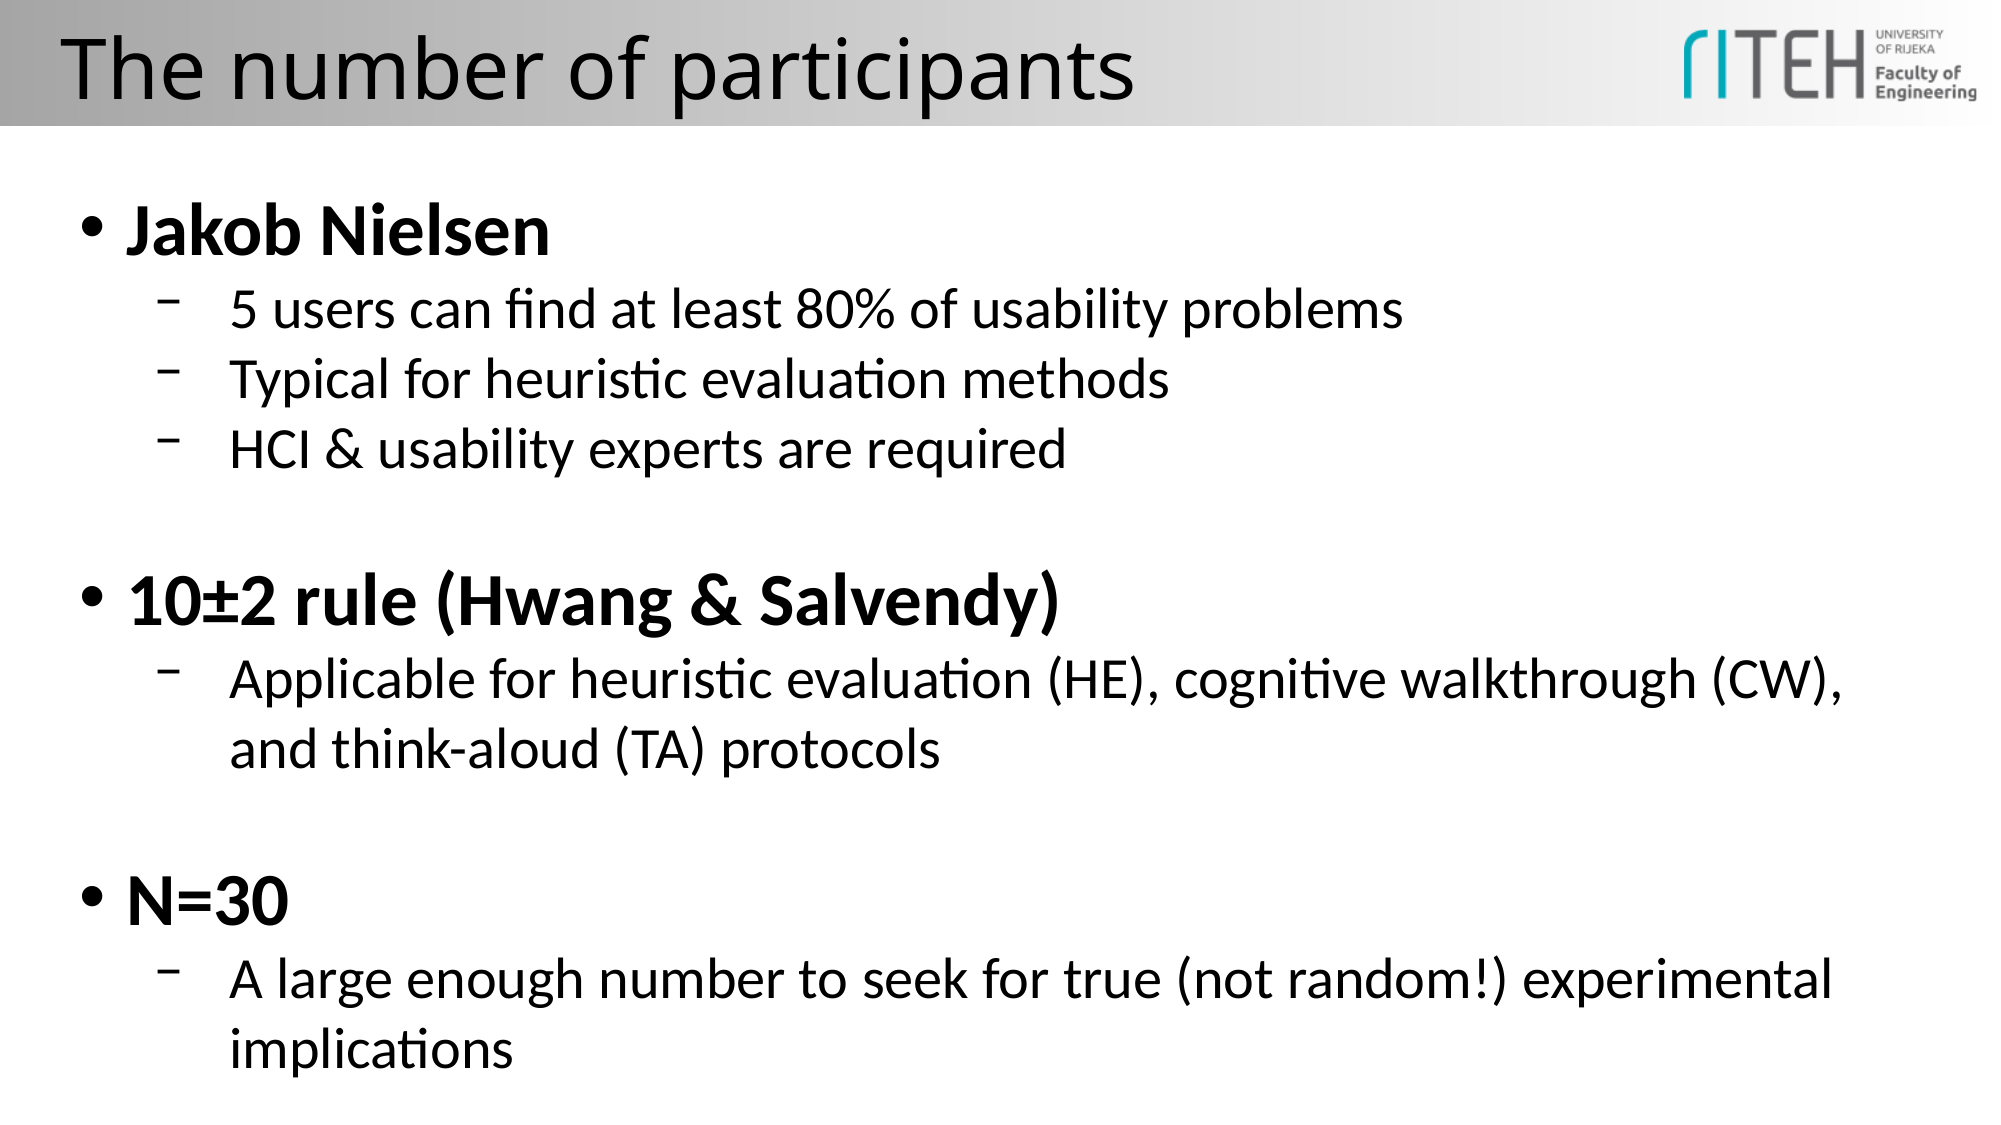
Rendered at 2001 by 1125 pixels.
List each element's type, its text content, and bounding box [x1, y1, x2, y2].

text_box [0, 0, 2000, 127]
text_box Jakob Nielsen 5 users can find at least 80% of usability problems Typical for heuristic evaluation methods HCI & usability experts are required 10±2 rule (Hwang & Salvendy) Applicable for heuristic evaluation (HE), cognitive walkthrough (CW), and think-aloud (TA) protocols N=30 A large enough number to seek for true (not random!) experimental implications [65, 173, 1929, 1088]
title The number of participants [45, 20, 1601, 126]
picture [1683, 20, 1977, 107]
